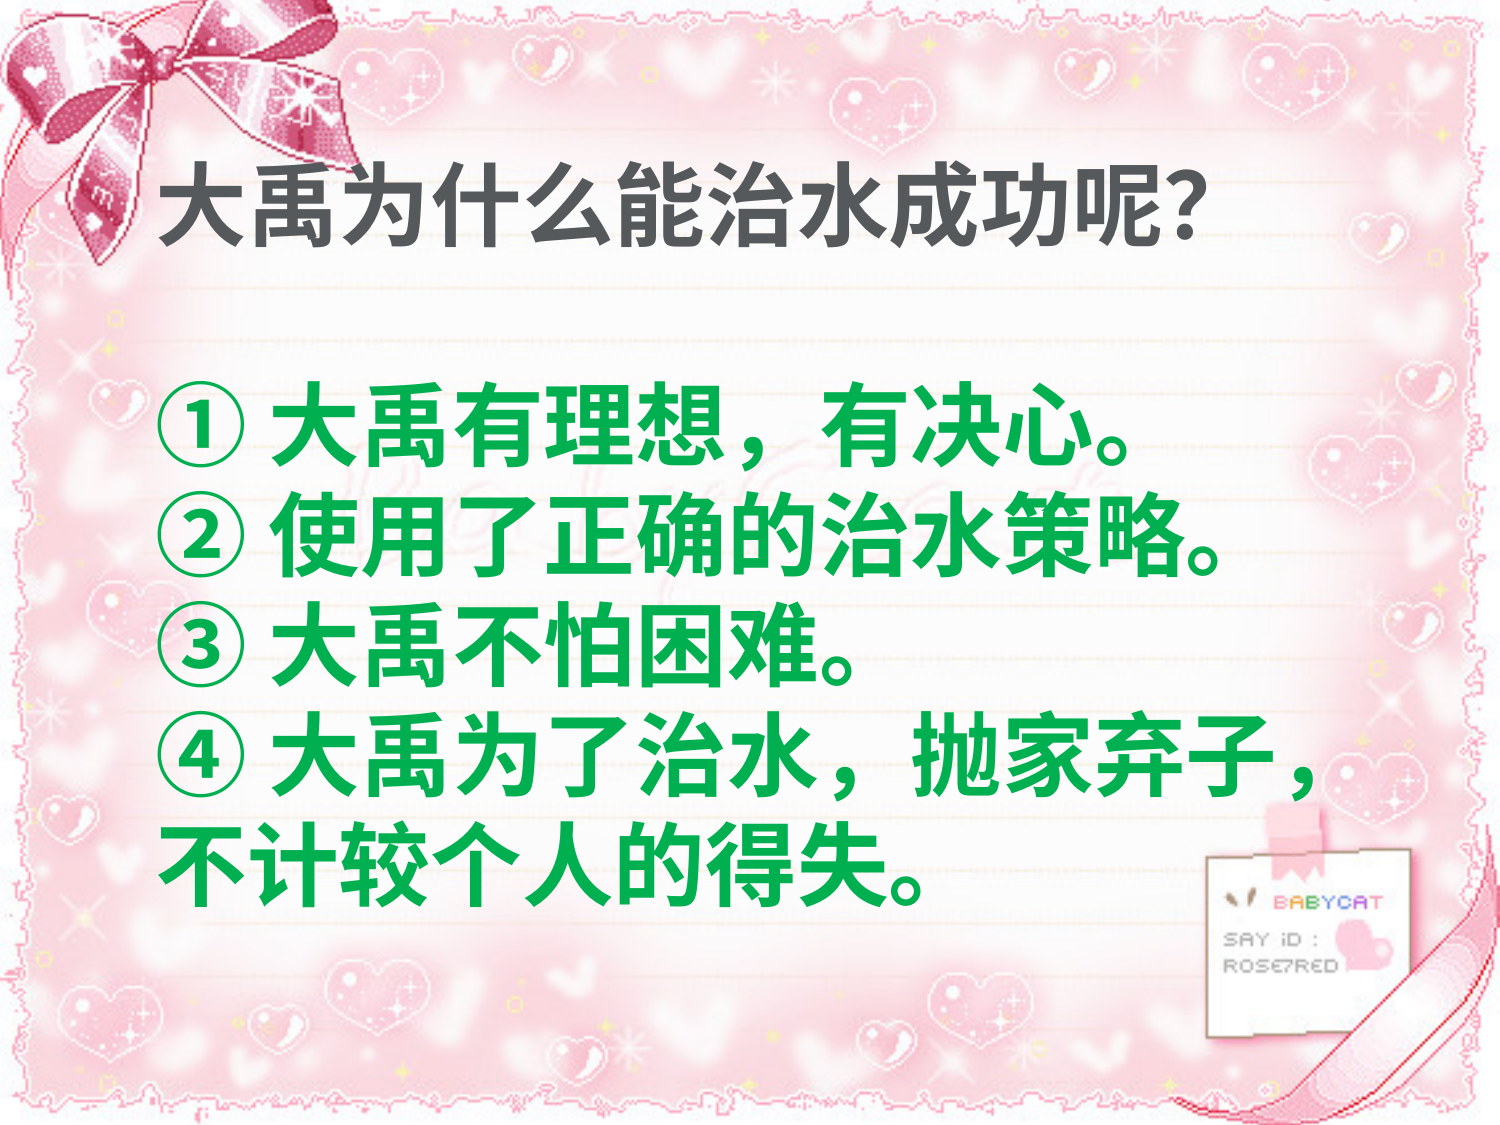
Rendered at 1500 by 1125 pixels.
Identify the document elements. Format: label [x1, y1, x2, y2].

list [0, 0, 1500, 1125]
